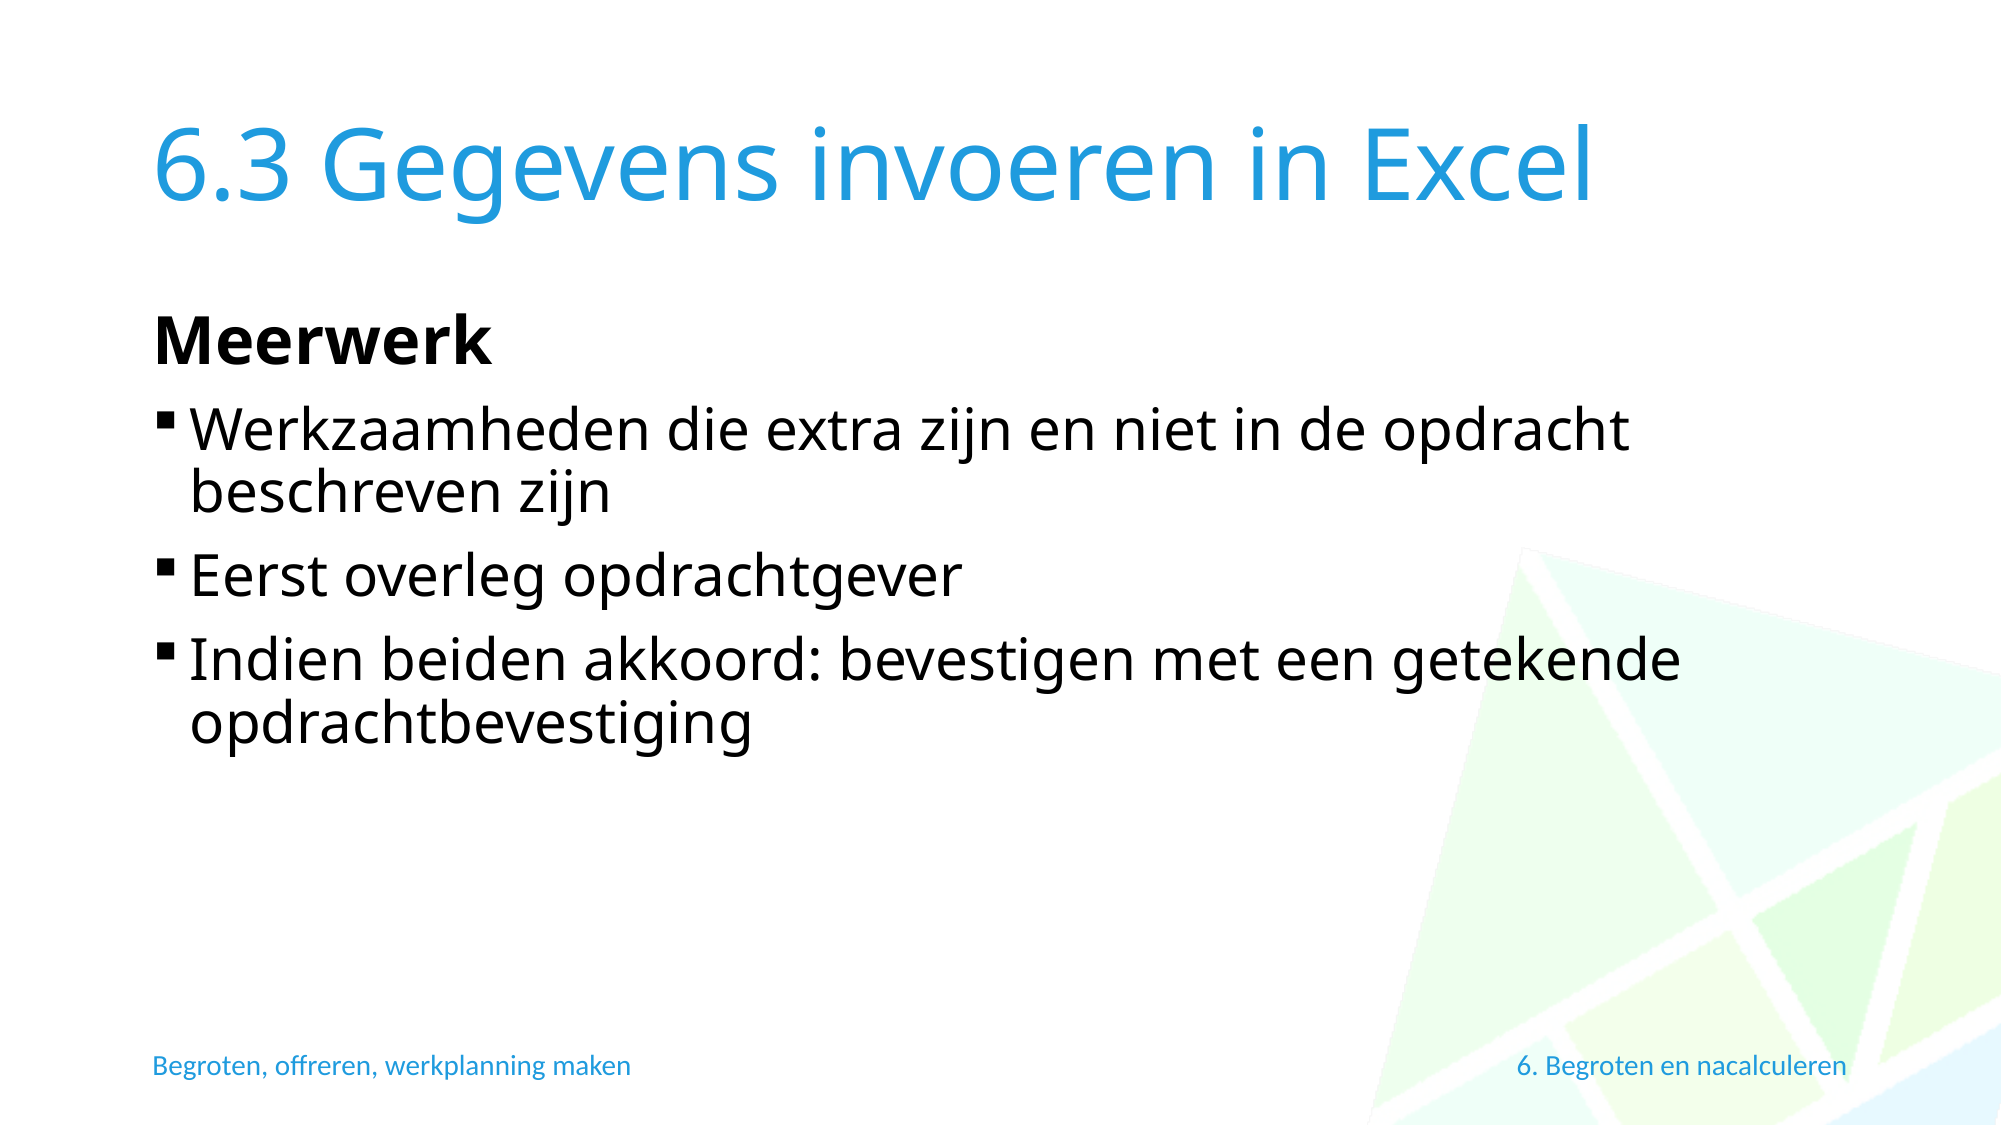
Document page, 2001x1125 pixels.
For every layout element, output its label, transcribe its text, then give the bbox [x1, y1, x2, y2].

list Begroten, offreren, werkplanning maken [137, 1042, 658, 1087]
list Meerwerk Werkzaamheden die extra zijn en niet in de opdracht beschreven zijn Eerst overleg opdrachtgever Indien beiden akkoord: bevestigen met een getekende opdrachtbevestiging [137, 299, 1863, 1014]
list 6. Begroten en nacalculeren [1412, 1042, 1863, 1103]
title 6.3 Gegevens invoeren in Excel [137, 59, 1863, 278]
